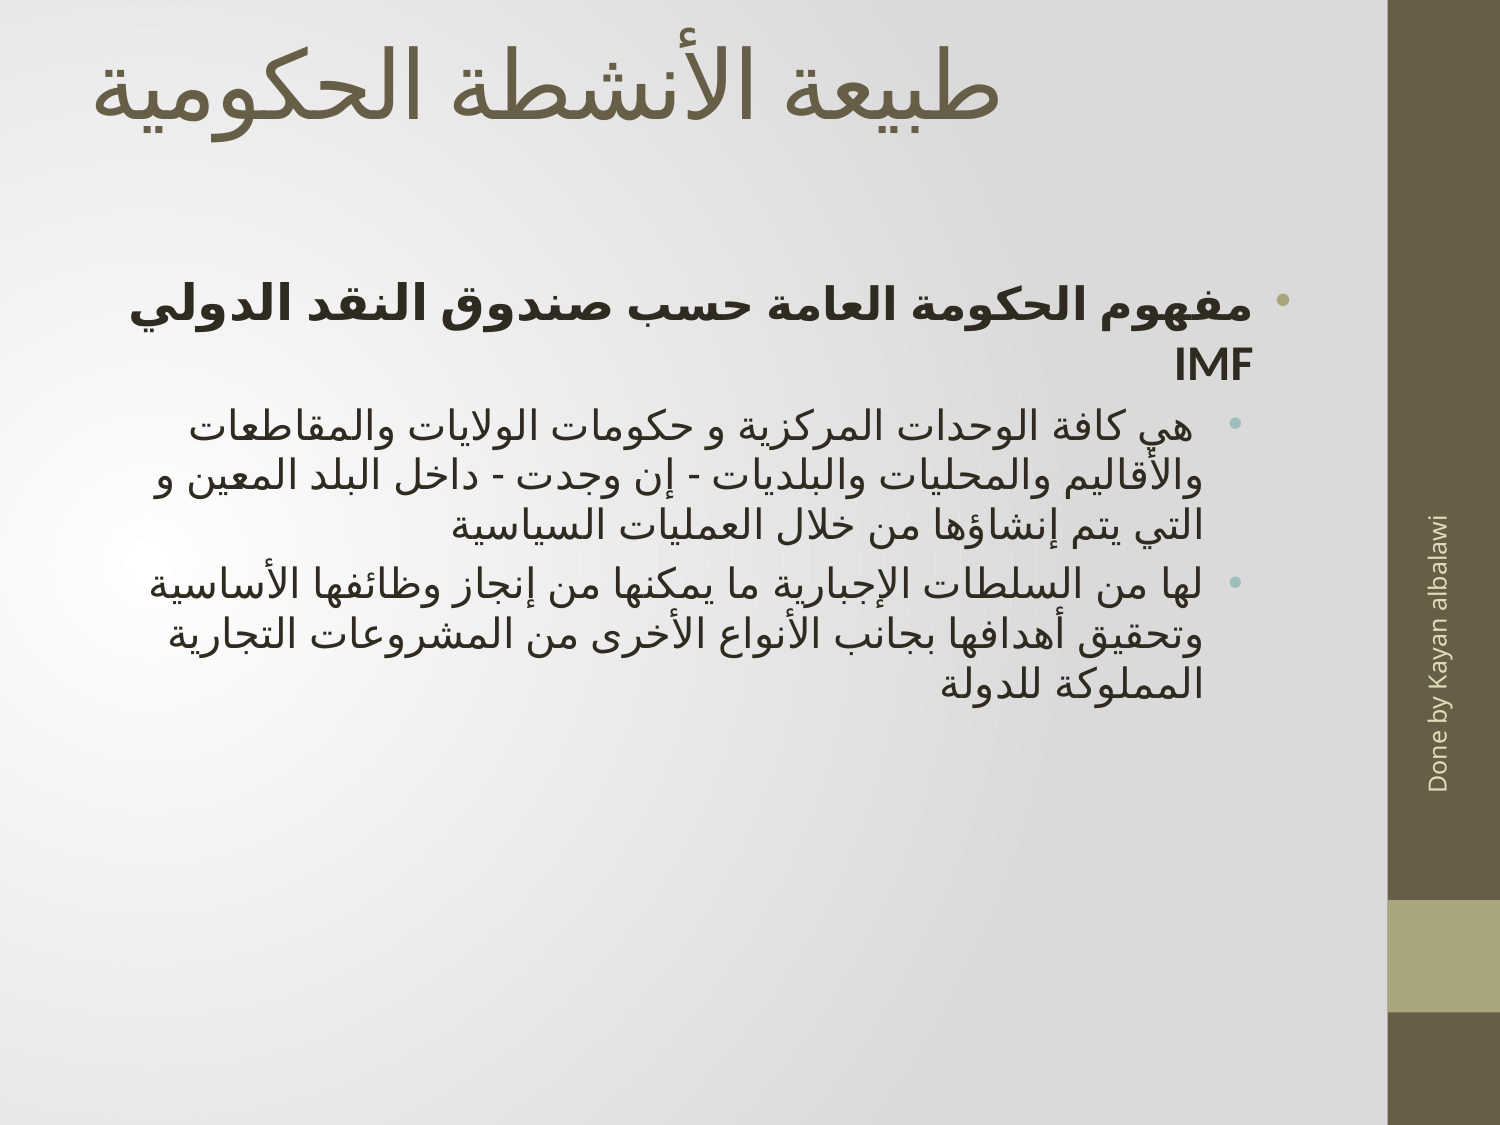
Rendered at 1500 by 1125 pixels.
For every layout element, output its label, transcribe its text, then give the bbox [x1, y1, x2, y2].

title طبيعة الأنشطة الحكومية [75, 45, 1325, 233]
footer Done by Kayan albalawi [1408, 500, 1469, 889]
list مفهوم الحكومة العامة حسب صندوق النقد الدولي IMF هي كافة الوحدات المركزية و حكومات الولايات والمقاطعات والأقاليم والمحليات والبلديات - إن وجدت - داخل البلد المعين و التي يتم إنشاؤها من خلال العمليات السياسية لها من السلطات الإجبارية ما يمكنها من إنجاز وظائفها الأساسية وتحقيق أهدافها بجانب الأنواع الأخرى من المشروعات التجارية المملوكة للدولة [75, 262, 1325, 1050]
